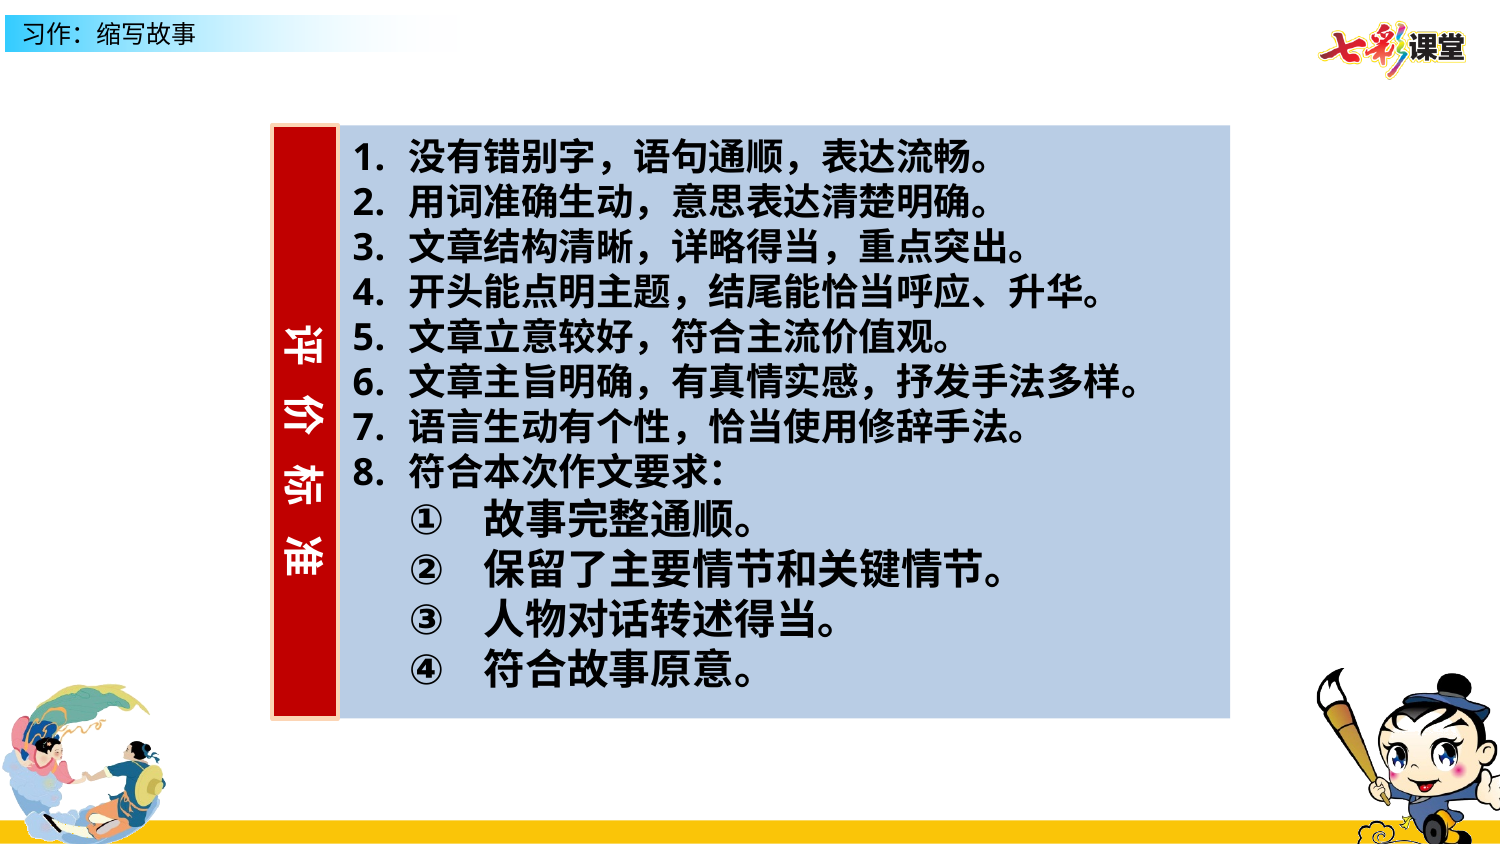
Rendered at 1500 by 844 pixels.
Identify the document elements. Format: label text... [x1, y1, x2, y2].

text_box 评 价 标 准 [270, 123, 340, 721]
picture [0, 667, 187, 844]
picture [1316, 668, 1500, 844]
picture [1316, 20, 1468, 80]
text_box 没有错别字，语句通顺，表达流畅。 用词准确生动，意思表达清楚明确。 文章结构清晰，详略得当，重点突出。 开头能点明主题，结尾能恰当呼应、升华。 文章立意较好，符合主流价值观。 文章主旨明确，有真情实感，抒发手法多样。 语言生动有个性，恰当使用修辞手法。 符合本次作文要求： 故事完整通顺。 保留了主要情节和关键情节。 人物对话转述得当。 符合故事原意。 [340, 125, 1231, 719]
